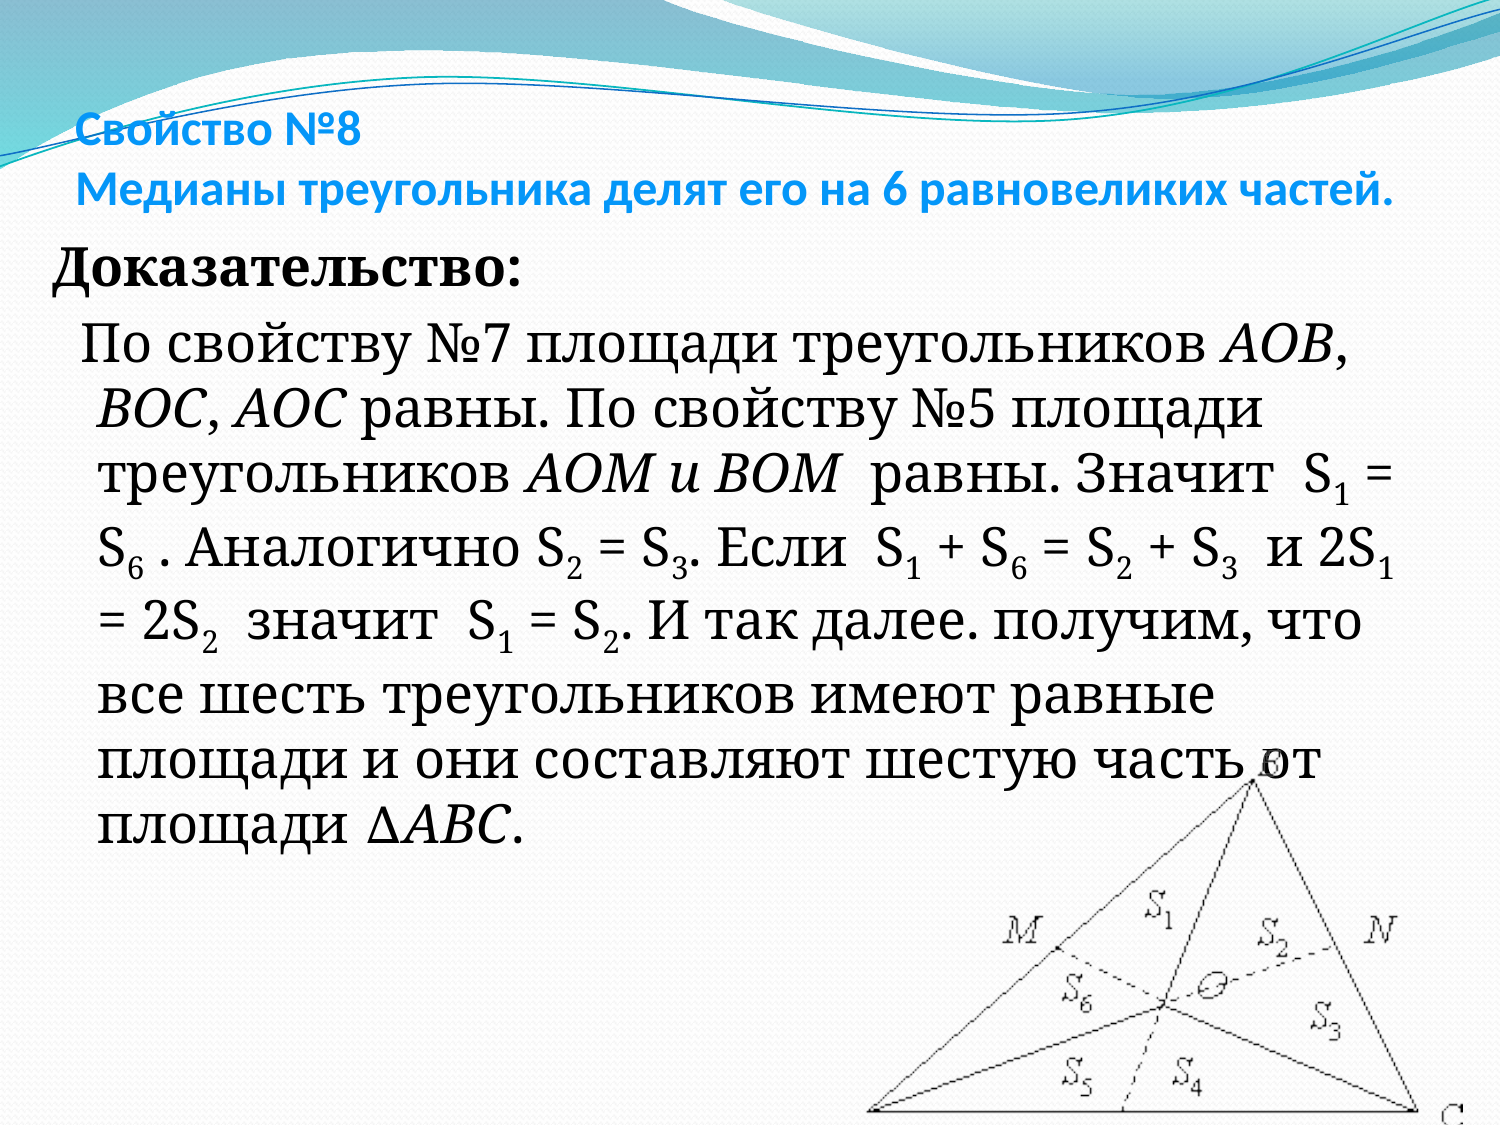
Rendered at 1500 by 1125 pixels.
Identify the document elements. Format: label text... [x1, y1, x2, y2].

list Доказательство: По свойству №7 площади треугольников AOB, BOC, AOC равны. По свойству №5 площади треугольников AOM и BOM равны. Значит S1 = S6 . Аналогично S2 = S3. Если S1 + S6 = S2 + S3 и 2S1 = 2S2 значит S1 = S2. И так далее. получим, что все шесть треугольников имеют равные площади и они составляют шестую часть от площади ∆ABC. [37, 224, 1425, 1000]
title Свойство №8 Медианы треугольника делят его на 6 равновеликих частей. [75, 87, 1425, 216]
picture [837, 749, 1463, 1125]
